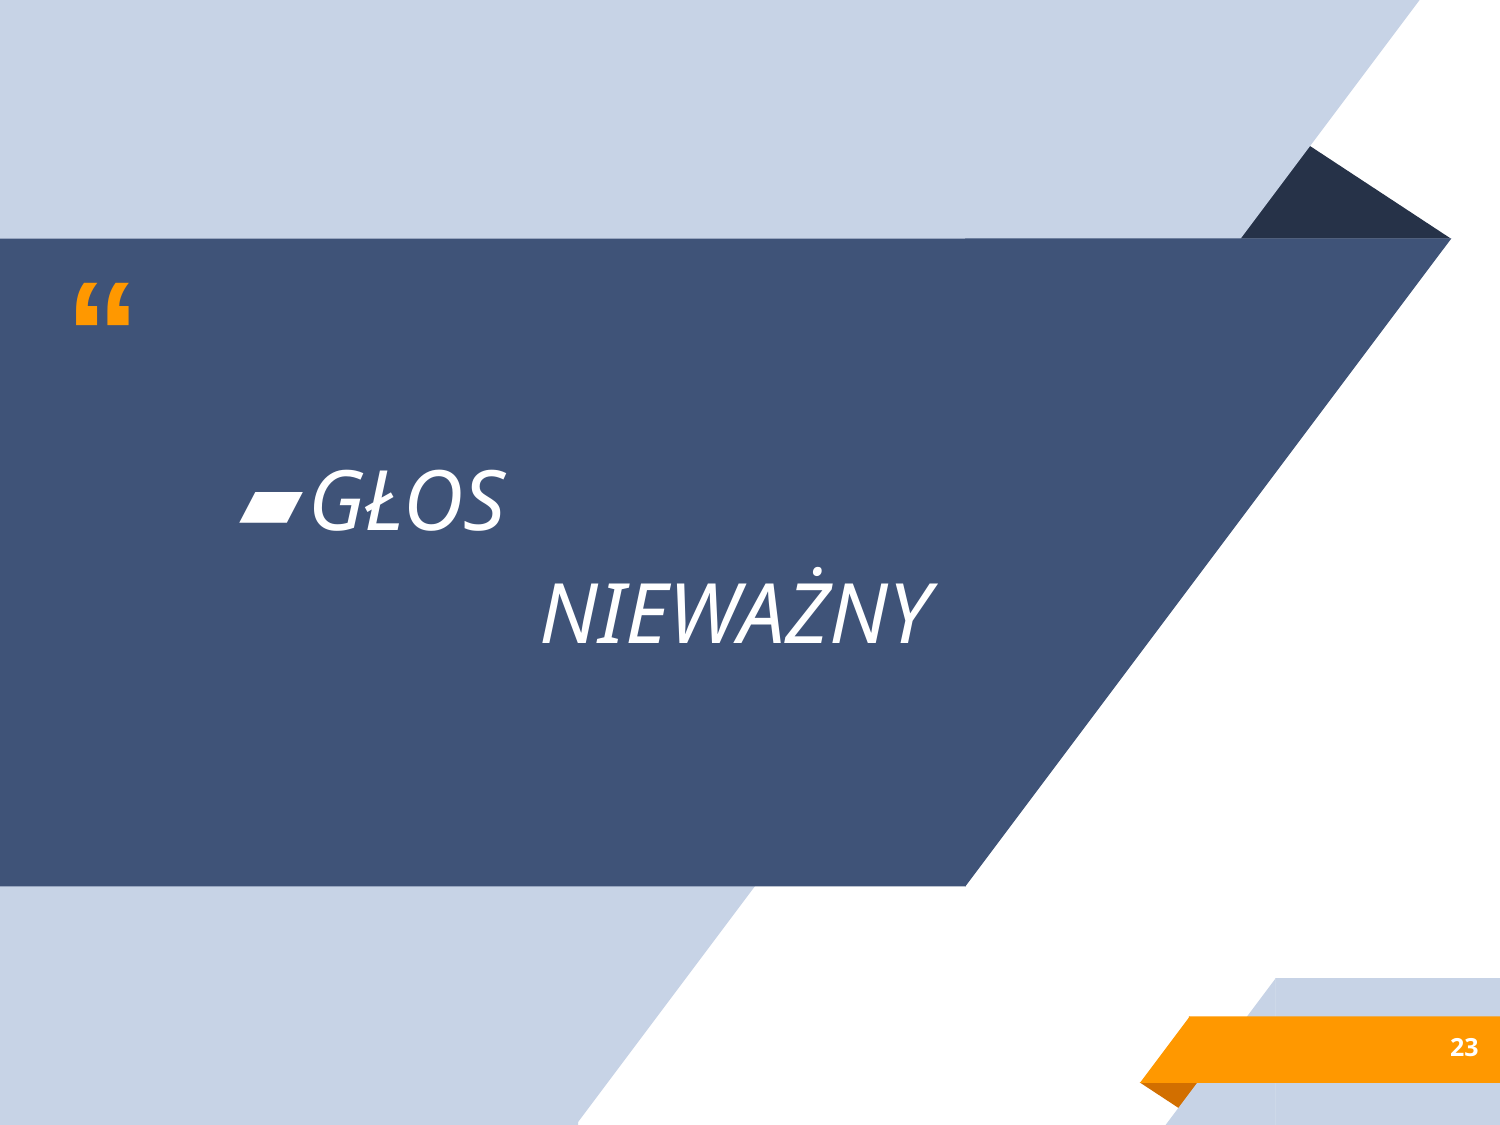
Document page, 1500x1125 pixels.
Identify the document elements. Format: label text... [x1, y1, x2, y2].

list GŁOS NIEWAŻNY [218, 432, 1054, 1033]
slide_number 23 [1249, 1014, 1494, 1084]
